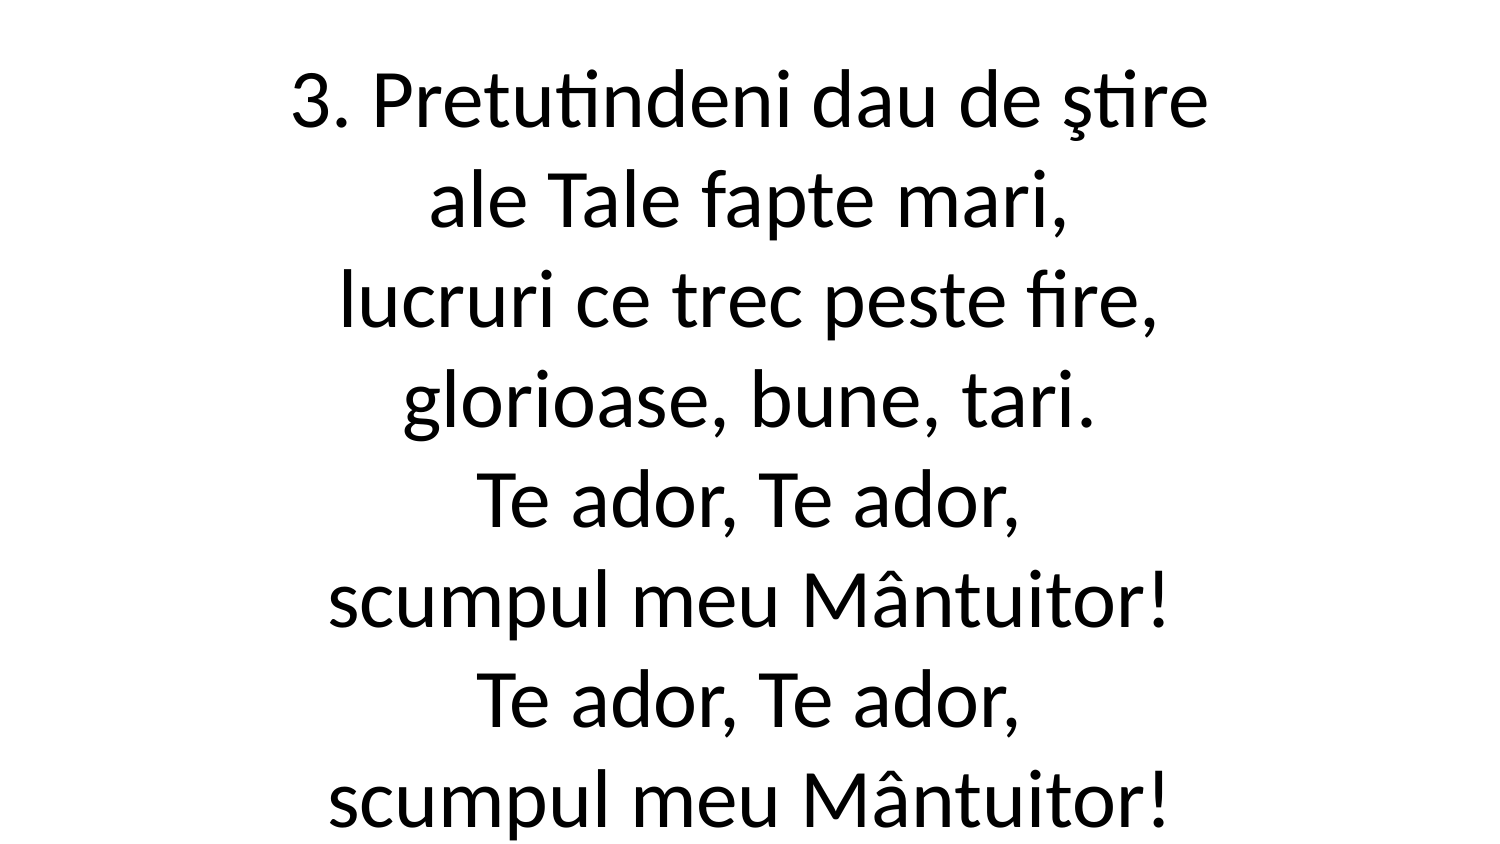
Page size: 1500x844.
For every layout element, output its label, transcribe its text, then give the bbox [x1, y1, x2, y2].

text_box 3. Pretutindeni dau de ştire ale Tale fapte mari, lucruri ce trec peste fire, glorioase, bune, tari. Te ador, Te ador, scumpul meu Mântuitor! Te ador, Te ador, scumpul meu Mântuitor! [274, 0, 1226, 844]
